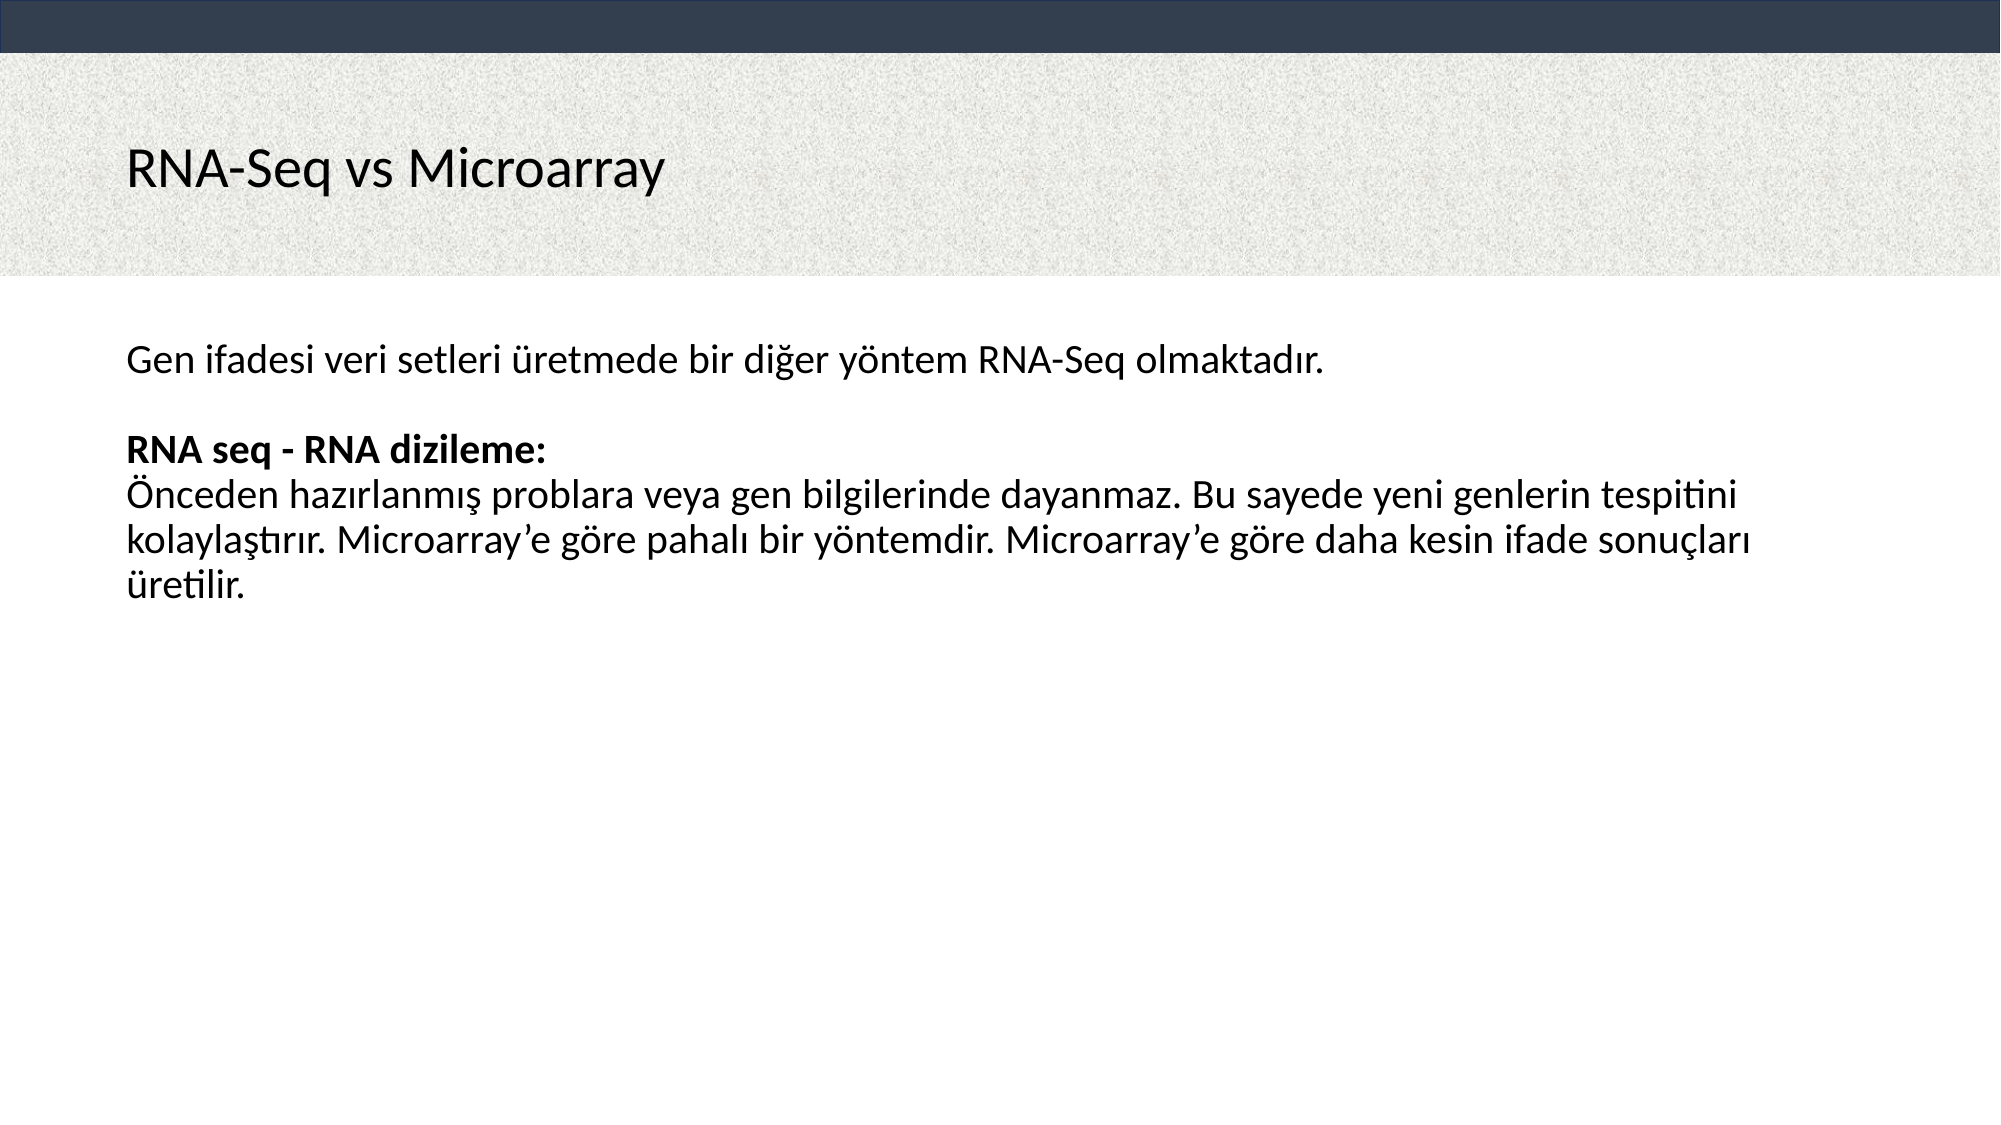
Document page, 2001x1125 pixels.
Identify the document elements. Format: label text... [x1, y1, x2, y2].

text_box [0, 0, 2000, 53]
list Gen ifadesi veri setleri üretmede bir diğer yöntem RNA-Seq olmaktadır. RNA seq - RNA dizileme: Önceden hazırlanmış problara veya gen bilgilerinde dayanmaz. Bu sayede yeni genlerin tespitini kolaylaştırır. Microarray’e göre pahalı bir yöntemdir. Microarray’e göre daha kesin ifade sonuçları üretilir. [111, 329, 1837, 729]
text_box [0, 53, 2000, 277]
text_box RNA-Seq vs Microarray [111, 122, 1486, 207]
